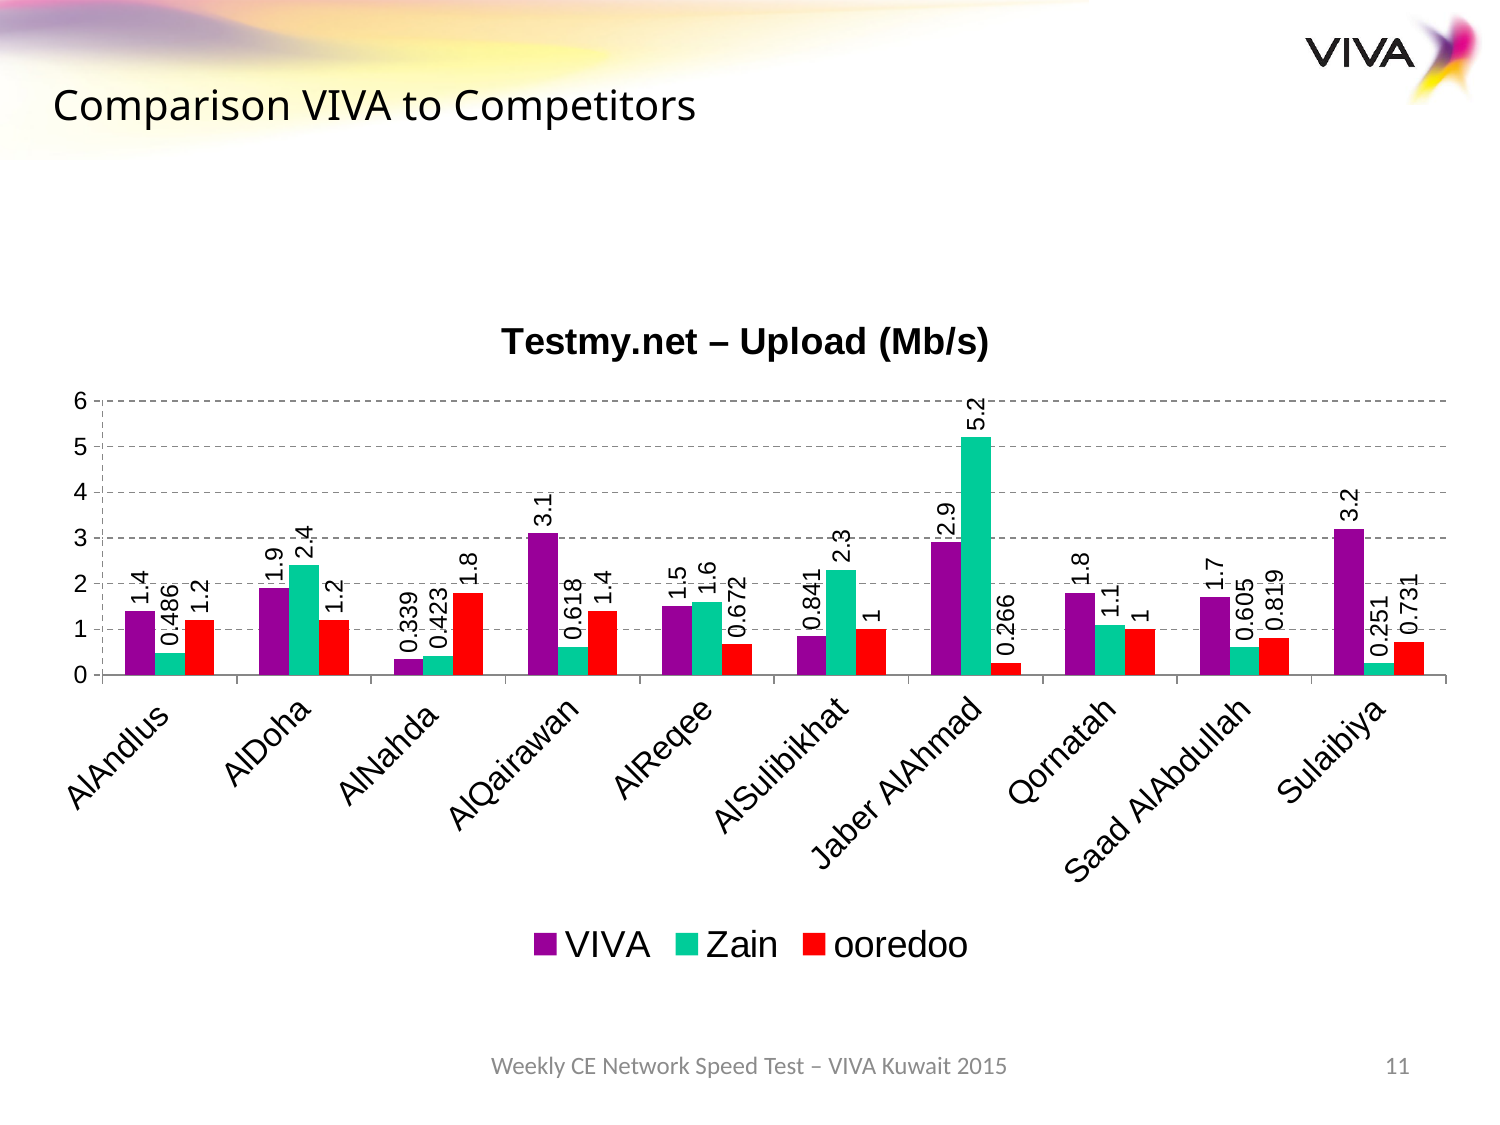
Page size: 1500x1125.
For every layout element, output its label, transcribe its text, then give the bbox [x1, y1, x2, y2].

text_box Weekly CE Network Speed Test – VIVA Kuwait 2015 [205, 1042, 1074, 1103]
picture [0, 0, 1089, 160]
text_box Comparison VIVA to Competitors [37, 24, 1278, 184]
text_box 11 [1074, 1042, 1425, 1103]
picture [1300, 12, 1485, 105]
chart [27, 287, 1476, 974]
